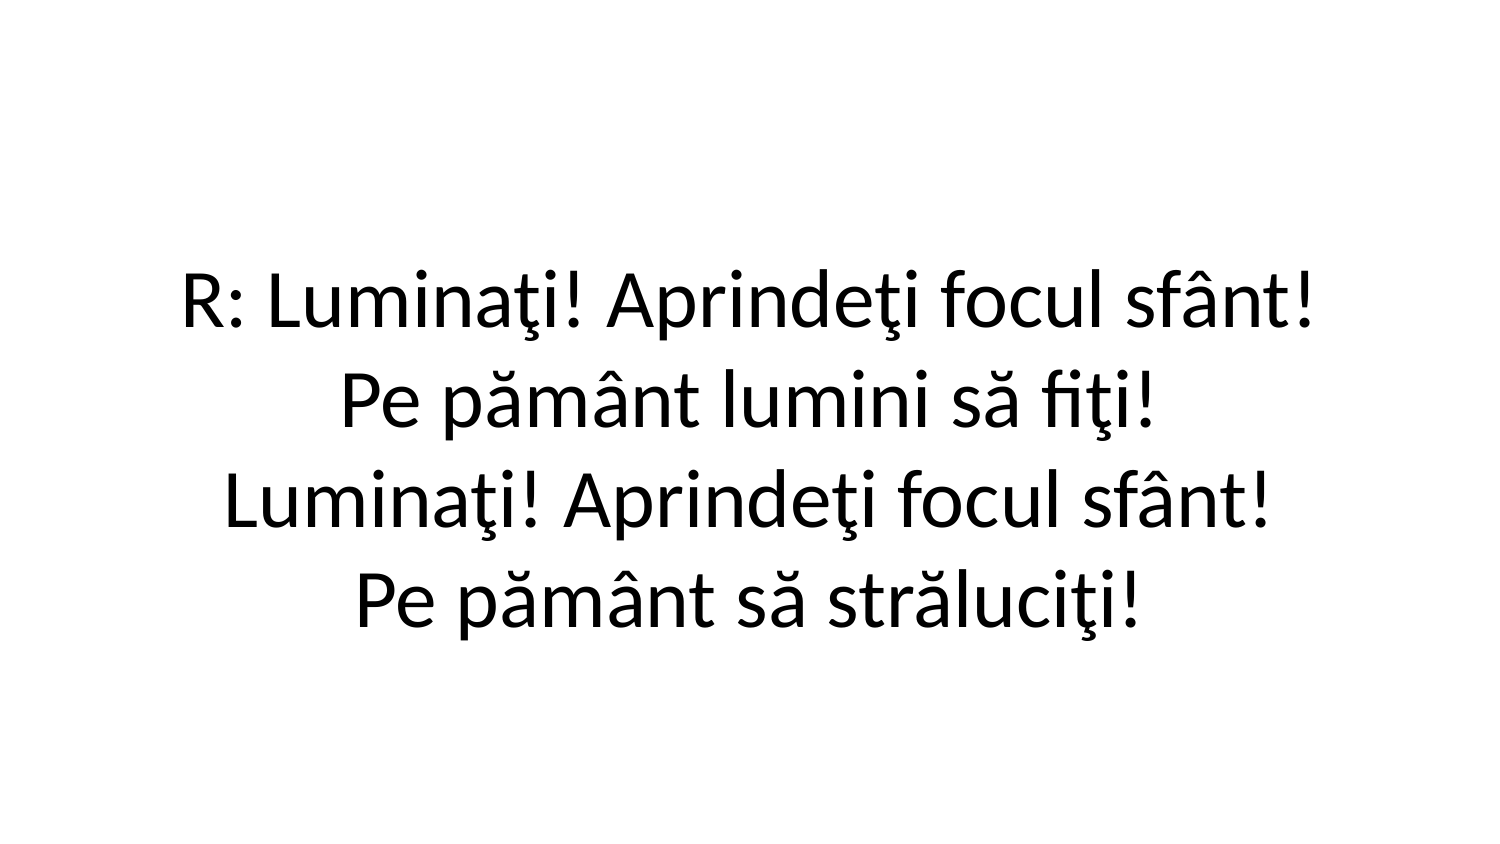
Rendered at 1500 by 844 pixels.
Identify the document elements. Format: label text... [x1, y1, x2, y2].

text_box R: Luminaţi! Aprindeţi focul sfânt! Pe pământ lumini să fiţi! Luminaţi! Aprindeţi focul sfânt! Pe pământ să străluciţi! [165, 192, 1334, 652]
